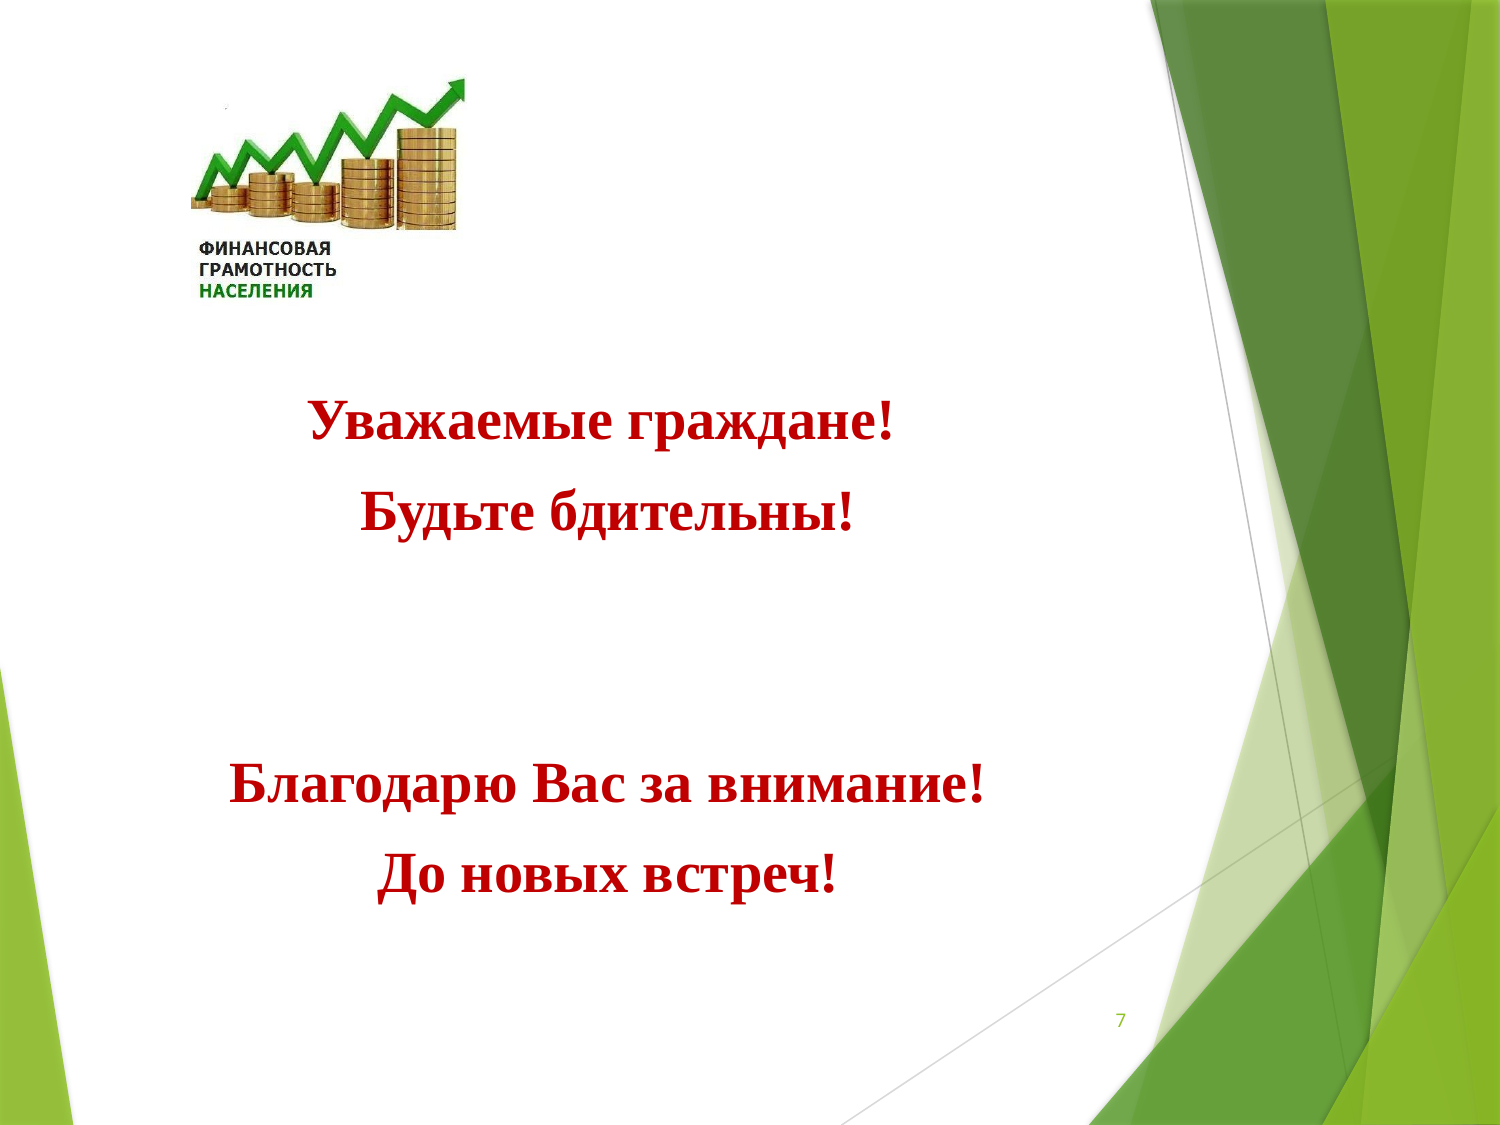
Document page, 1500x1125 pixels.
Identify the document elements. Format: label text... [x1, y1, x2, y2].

slide_number 7 [1057, 991, 1142, 1051]
list Уважаемые граждане! Будьте бдительны! Благодарю Вас за внимание! До новых встреч! [75, 373, 1141, 1011]
picture [0, 0, 659, 370]
